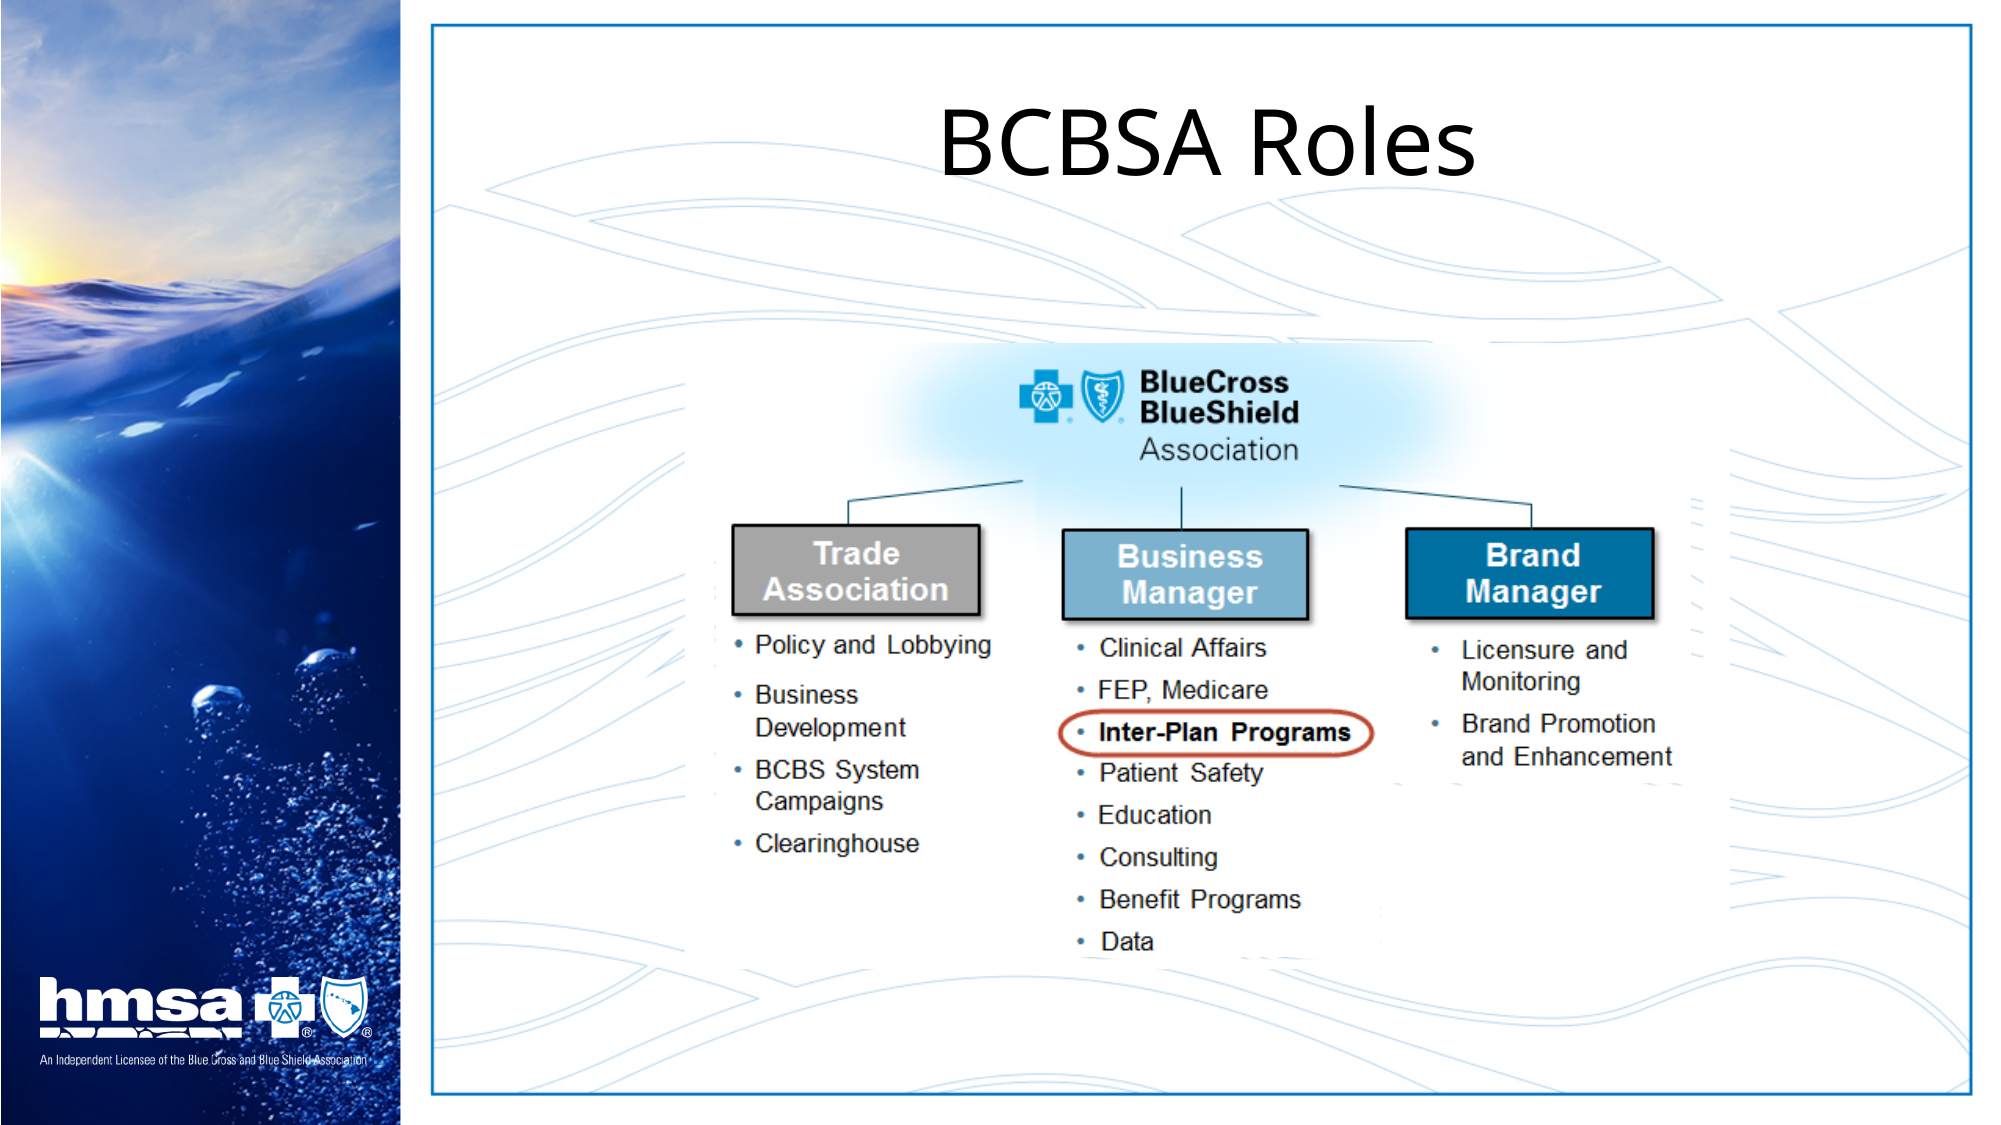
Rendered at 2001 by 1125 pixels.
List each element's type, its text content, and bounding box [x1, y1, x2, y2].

title BCBSA Roles [476, 45, 1939, 233]
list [685, 343, 1730, 970]
picture [1, 0, 1999, 1125]
